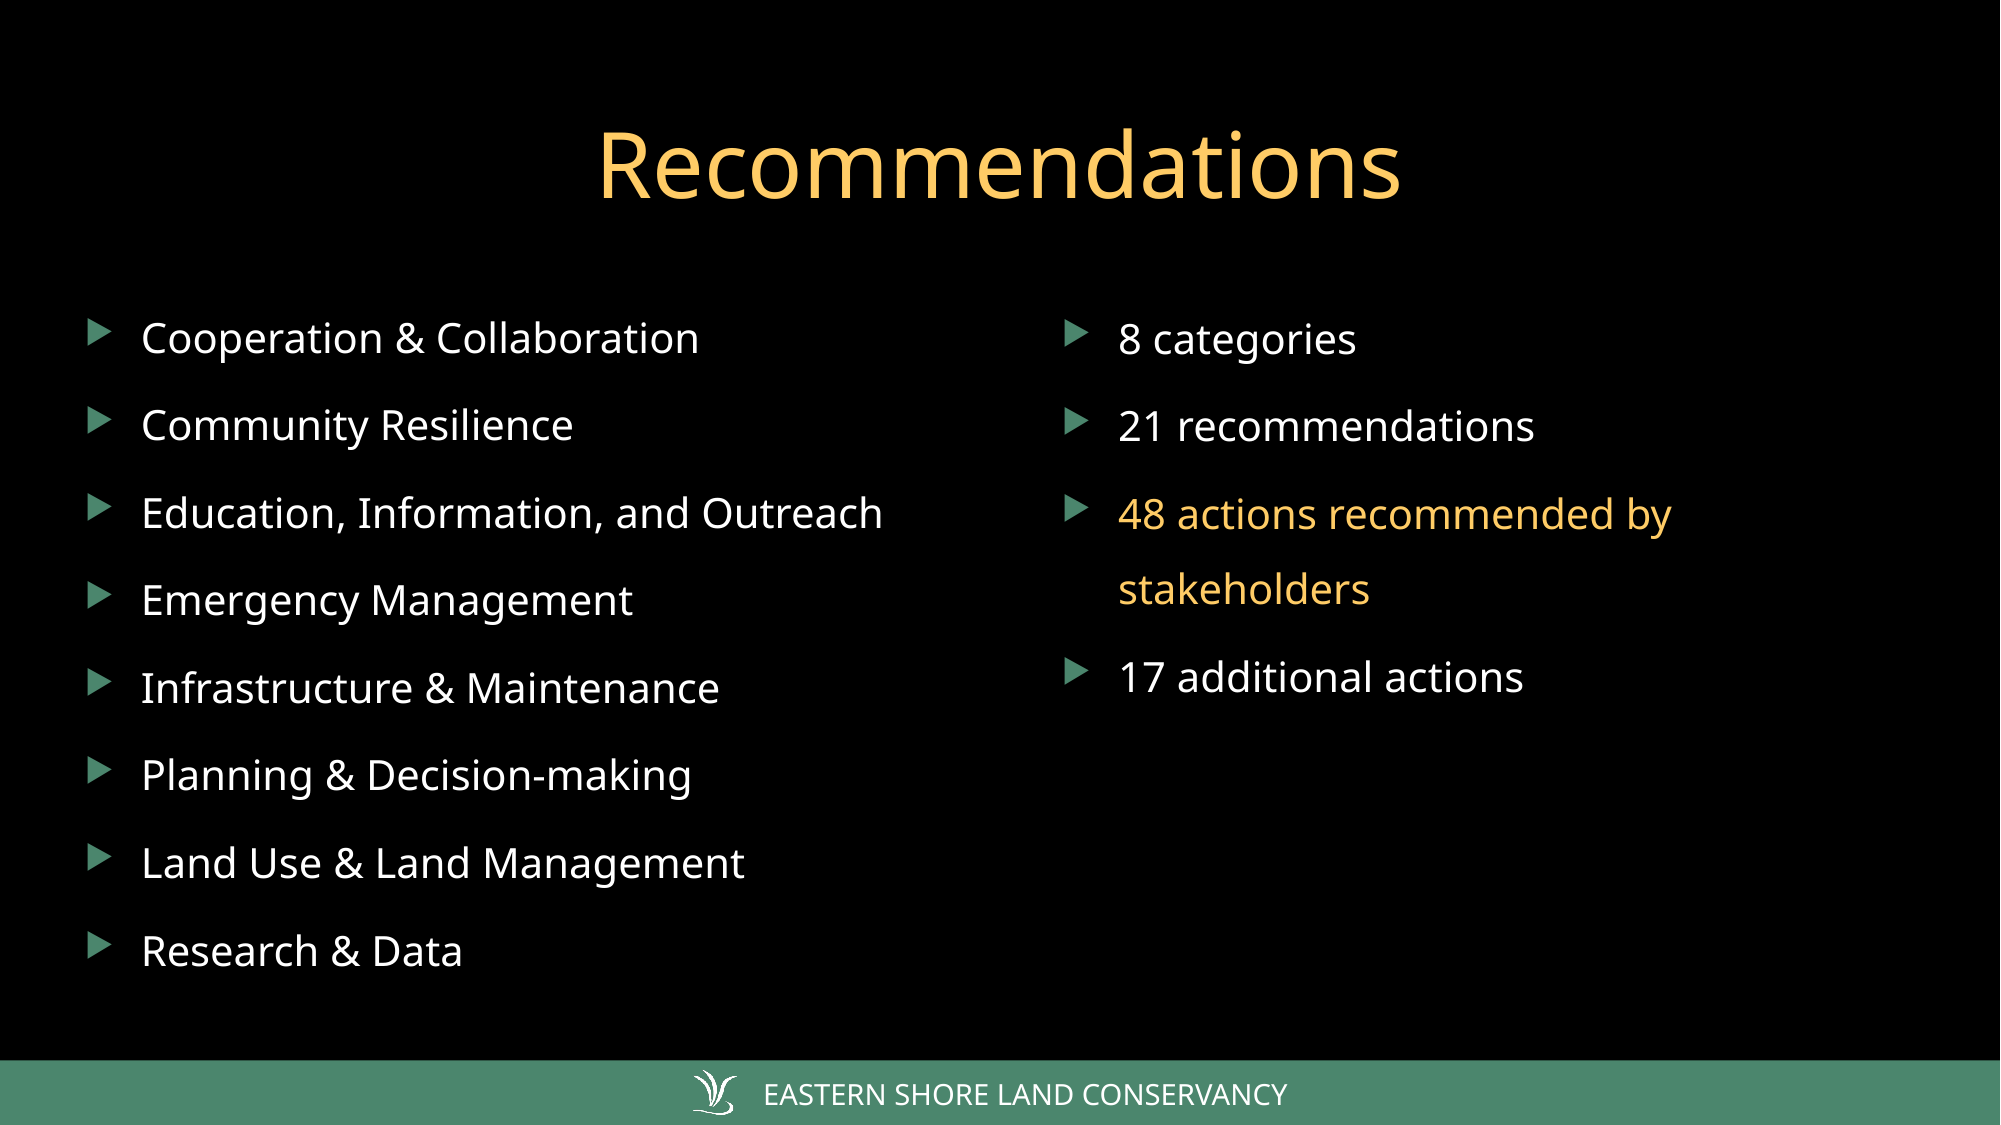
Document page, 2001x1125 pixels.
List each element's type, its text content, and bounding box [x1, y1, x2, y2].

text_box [0, 1058, 2000, 1125]
text_box Cooperation & Collaboration Community Resilience Education, Information, and Outreach Emergency Management Infrastructure & Maintenance Planning & Decision-making Land Use & Land Management Research & Data [69, 279, 972, 1050]
text_box 8 categories 21 recommendations 48 actions recommended by stakeholders 17 additional actions [1046, 280, 1949, 1052]
title Recommendations [0, 59, 2000, 278]
